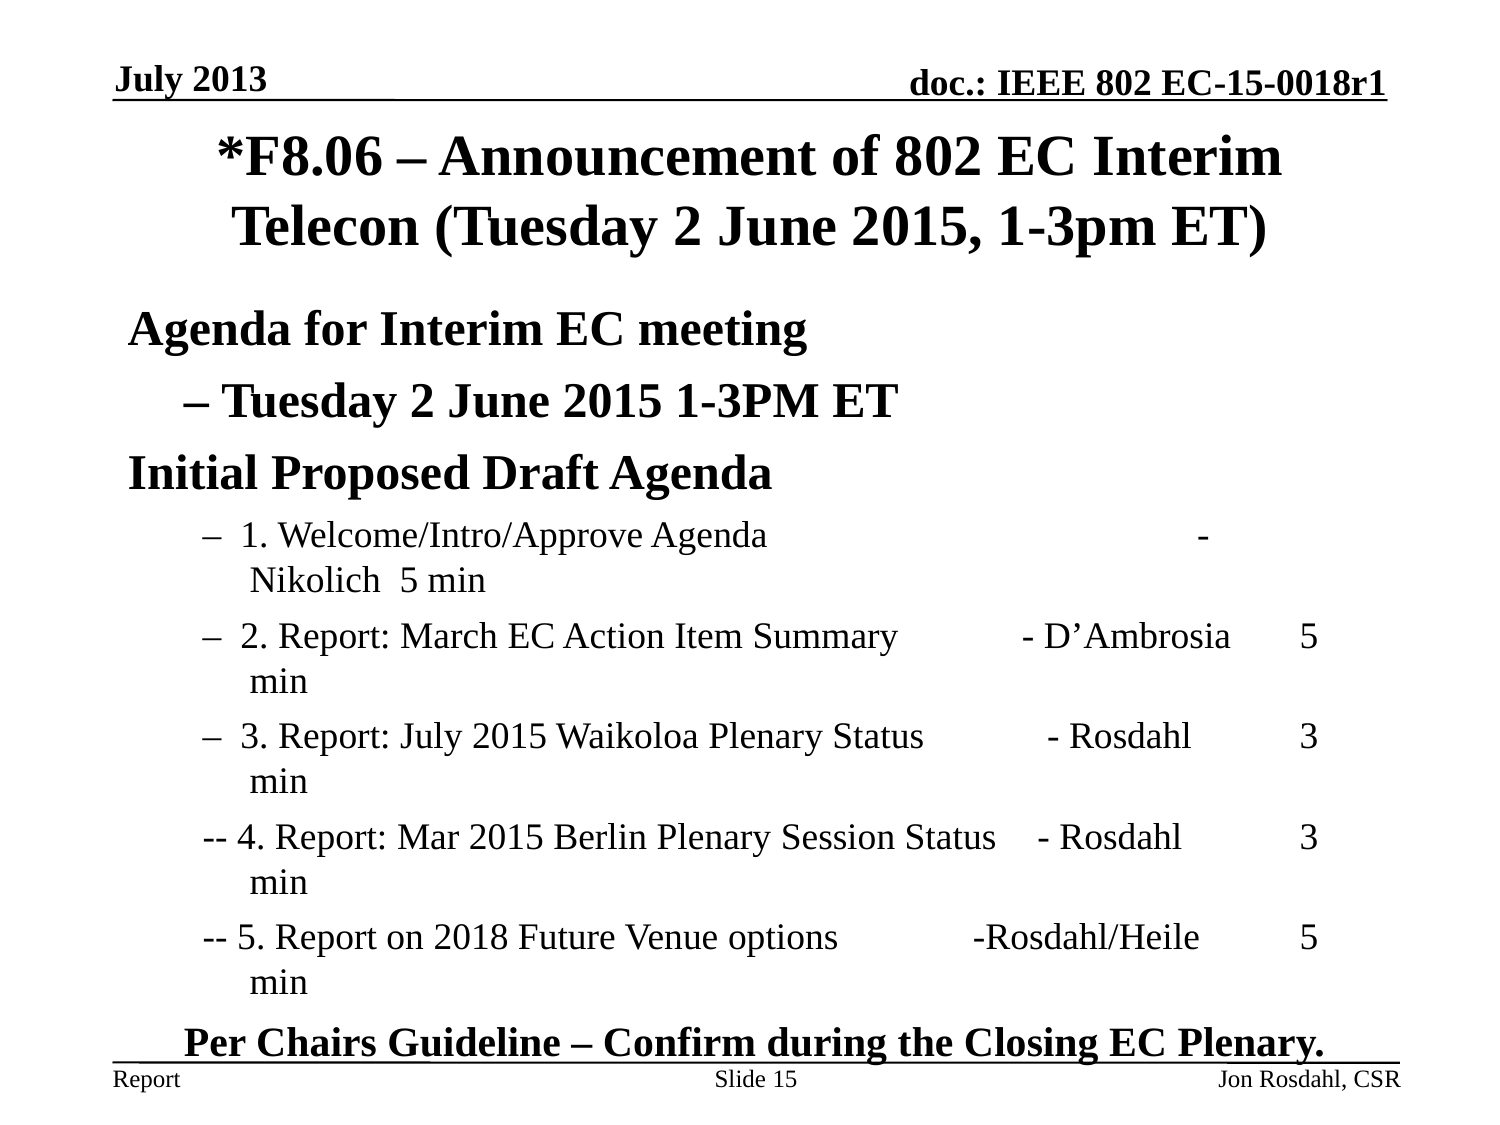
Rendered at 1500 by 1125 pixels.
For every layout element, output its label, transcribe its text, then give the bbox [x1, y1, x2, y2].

list Agenda for Interim EC meeting – Tuesday 2 June 2015 1-3PM ET Initial Proposed Draft Agenda – 1. Welcome/Intro/Approve Agenda - Nikolich 5 min – 2. Report: March EC Action Item Summary - D’Ambrosia 5 min – 3. Report: July 2015 Waikoloa Plenary Status - Rosdahl 3 min -- 4. Report: Mar 2015 Berlin Plenary Session Status - Rosdahl 3 min -- 5. Report on 2018 Future Venue options -Rosdahl/Heile 5 min Per Chairs Guideline – Confirm during the Closing EC Plenary. [112, 287, 1376, 1051]
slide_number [114, 54, 423, 100]
slide_number Slide 15 [712, 1061, 800, 1123]
footer Jon Rosdahl, CSR [878, 1061, 1402, 1093]
title *F8.06 – Announcement of 802 EC Interim Telecon (Tuesday 2 June 2015, 1-3pm ET) [112, 112, 1388, 263]
